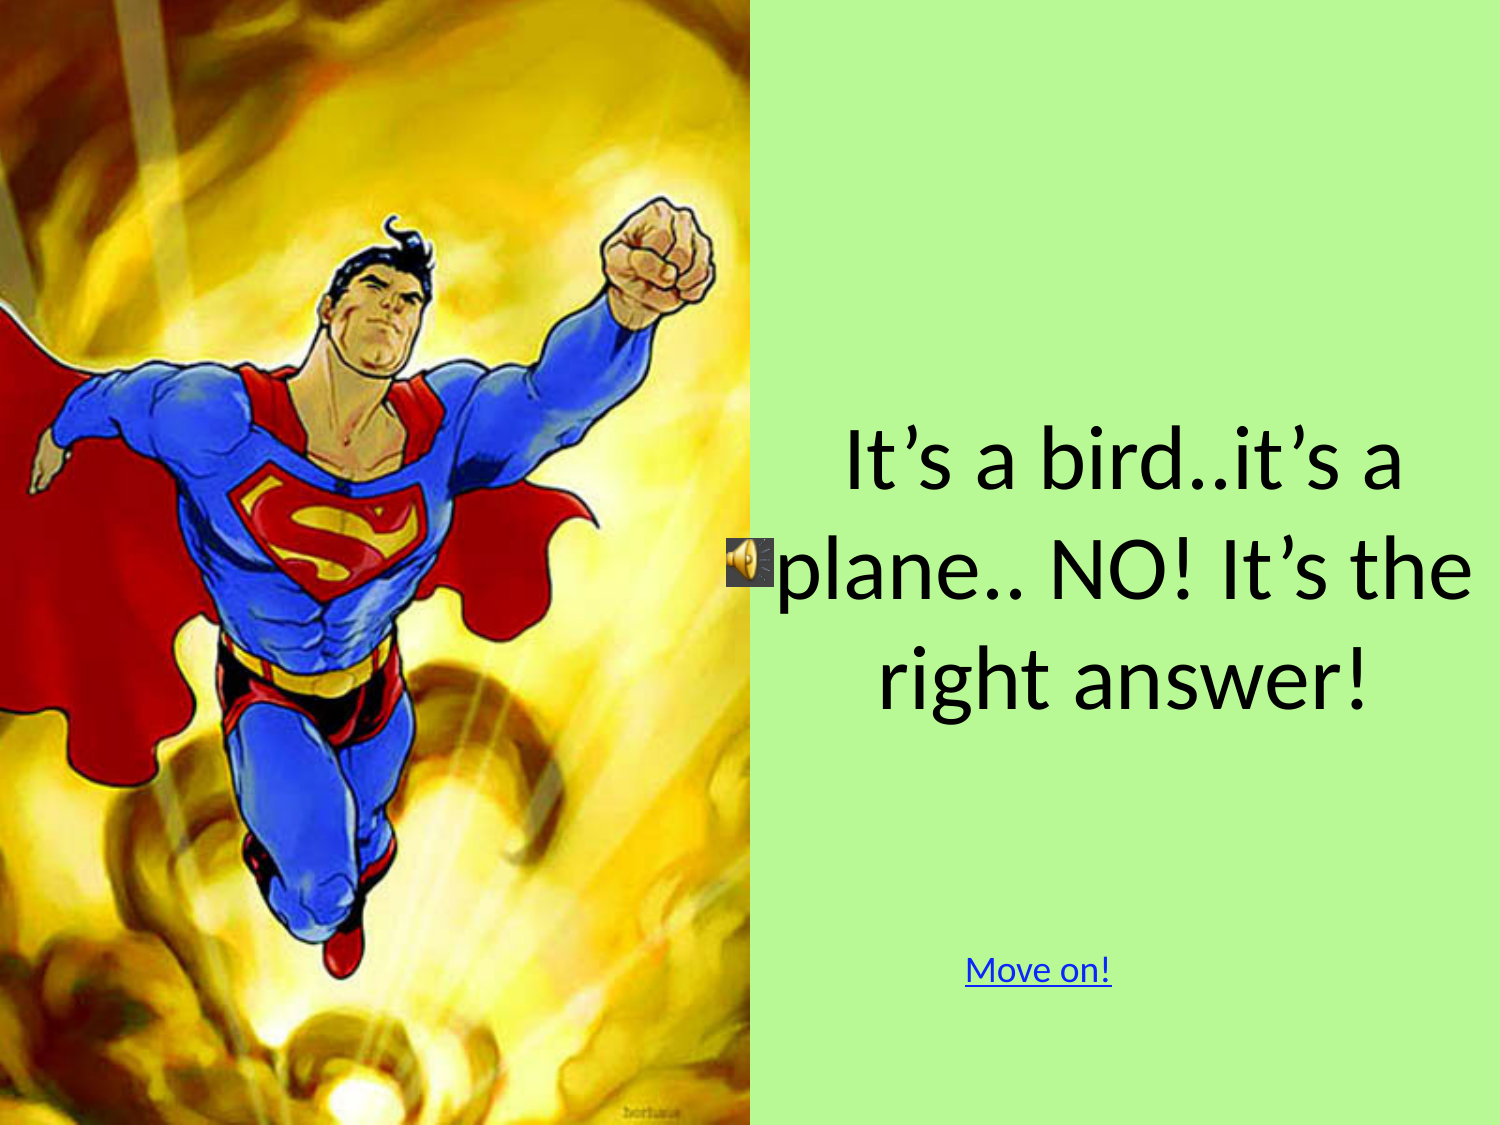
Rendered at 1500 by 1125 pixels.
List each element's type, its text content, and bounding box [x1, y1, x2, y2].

title It’s a bird..it’s a plane.. NO! It’s the right answer! [751, 0, 1500, 1125]
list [0, 0, 751, 1125]
text_box Move on! [949, 937, 1325, 998]
picture [724, 537, 776, 588]
